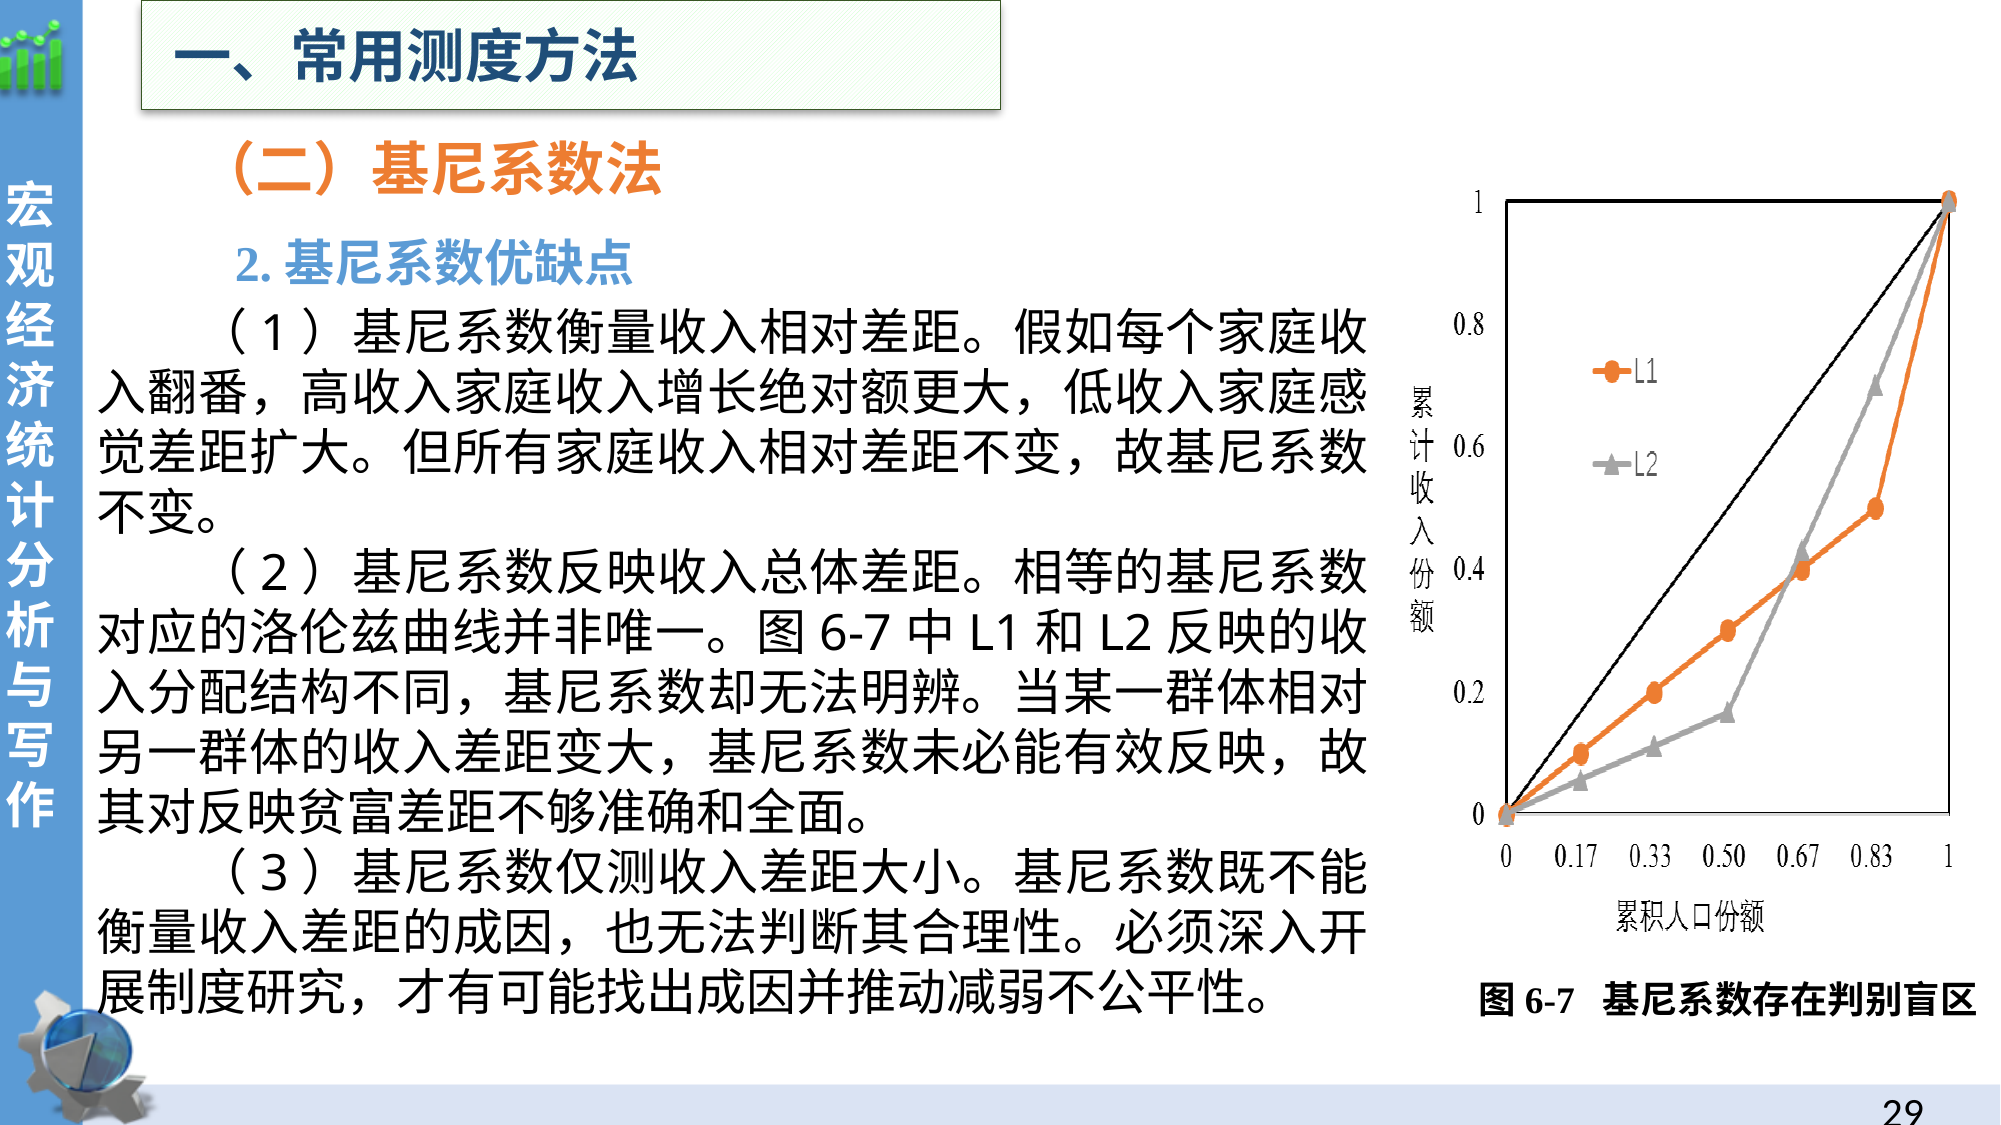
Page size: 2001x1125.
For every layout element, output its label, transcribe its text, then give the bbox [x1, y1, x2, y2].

text_box 一、常用测度方法 [141, 0, 1000, 109]
picture [0, 0, 2001, 1125]
text_box （1）基尼系数衡量收入相对差距。假如每个家庭收入翻番，高收入家庭收入增长绝对额更大，低收入家庭感觉差距扩大。但所有家庭收入相对差距不变，故基尼系数不变。 （2）基尼系数反映收入总体差距。相等的基尼系数对应的洛伦兹曲线并非唯一。图6-7中L1和L2反映的收入分配结构不同，基尼系数却无法明辨。当某一群体相对另一群体的收入差距变大，基尼系数未必能有效反映，故其对反映贫富差距不够准确和全面。 （3）基尼系数仅测收入差距大小。基尼系数既不能衡量收入差距的成因，也无法判断其合理性。必须深入开展制度研究，才有可能找出成因并推动减弱不公平性。 [81, 292, 1382, 1028]
text_box 图6-7 基尼系数存在判别盲区 [1221, 969, 2000, 1029]
text_box [179, 238, 1382, 292]
text_box （二）基尼系数法 2.基尼系数优缺点 [141, 89, 1965, 292]
text_box 28 [1786, 1085, 1940, 1125]
